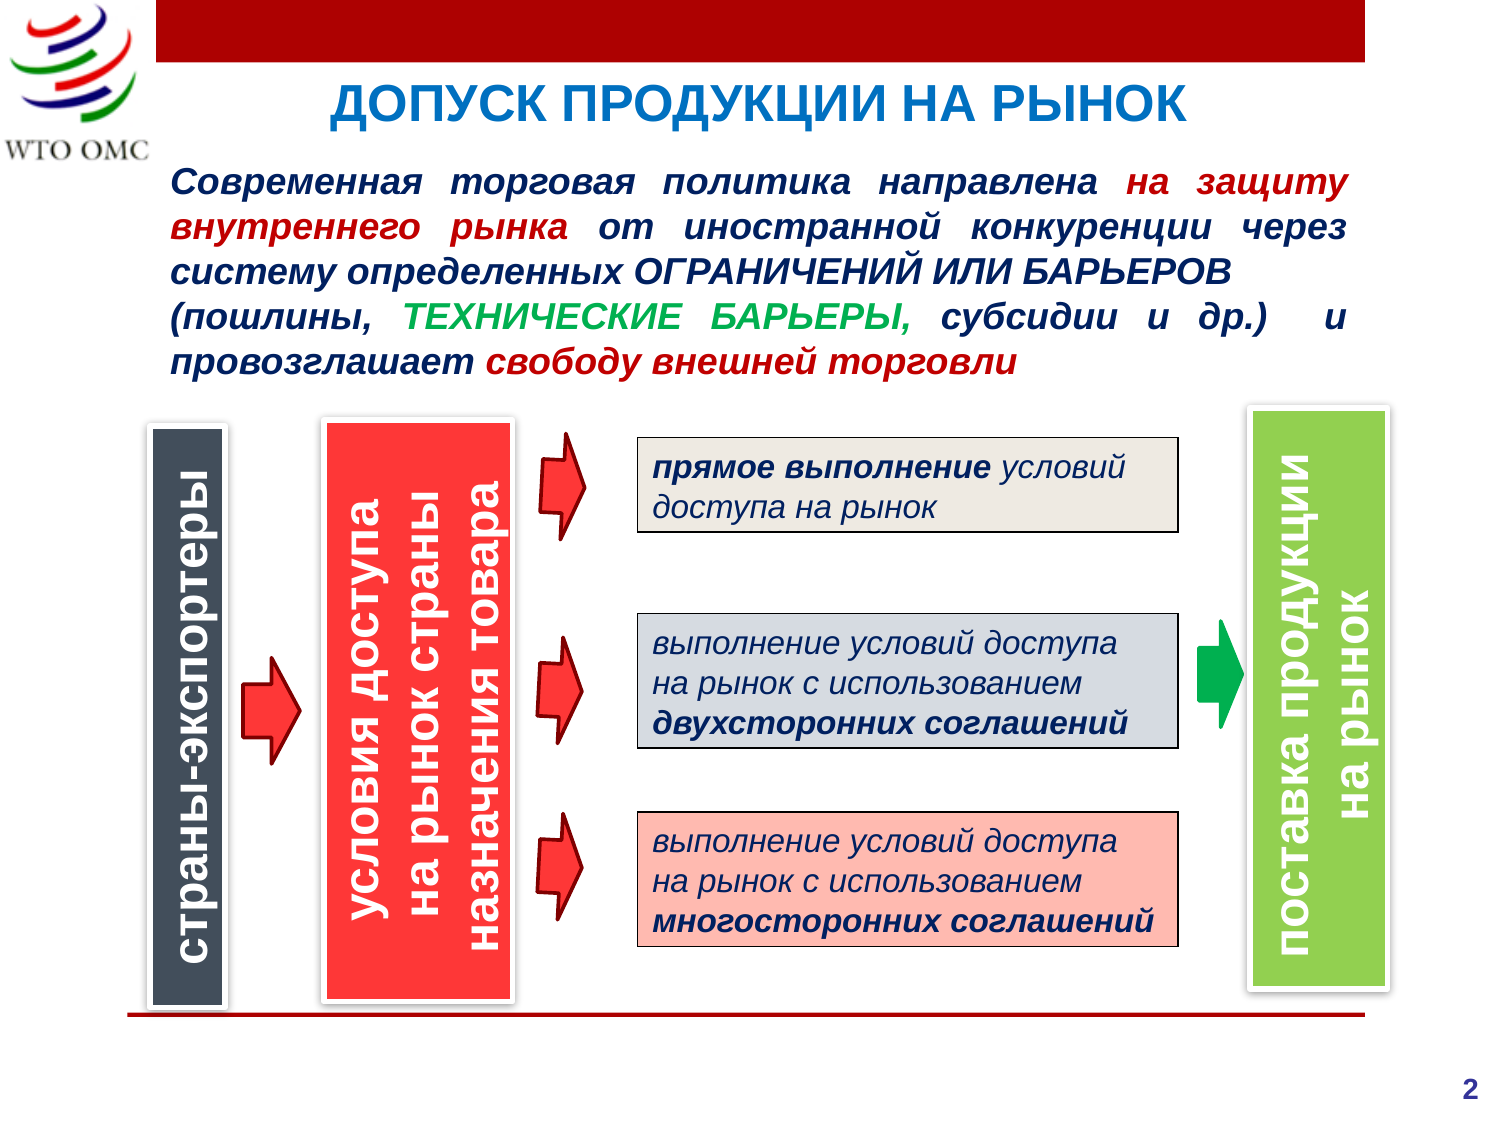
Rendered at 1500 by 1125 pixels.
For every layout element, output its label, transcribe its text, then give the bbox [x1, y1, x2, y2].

text_box поставка продукции на рынок [1247, 405, 1390, 992]
text_box [535, 635, 584, 746]
text_box [535, 811, 584, 922]
picture [0, 0, 156, 168]
text_box Современная торговая политика направлена на защиту внутреннего рынка от иностранной конкуренции через систему определенных ОГРАНИЧЕНИЙ ИЛИ БАРЬЕРОВ (пошлины, ТЕХНИЧЕСКИЕ БАРЬЕРЫ, субсидии и др.) и провозглашает свободу внешней торговли [155, 149, 1363, 390]
text_box 2 [1385, 1062, 1500, 1113]
text_box [538, 431, 587, 542]
text_box [1197, 619, 1241, 730]
text_box прямое выполнение условий доступа на рынок [637, 437, 1179, 532]
text_box выполнение условий доступа на рынок с использованием двухсторонних соглашений [637, 613, 1179, 749]
text_box [241, 655, 302, 766]
text_box условия доступа на рынок страны назначения товара [321, 417, 515, 1004]
text_box выполнение условий доступа на рынок с использованием многосторонних соглашений [637, 811, 1179, 947]
text_box страны-экспортеры [147, 423, 228, 1010]
text_box ДОПУСК ПРОДУКЦИИ НА РЫНОК [161, 61, 1473, 140]
